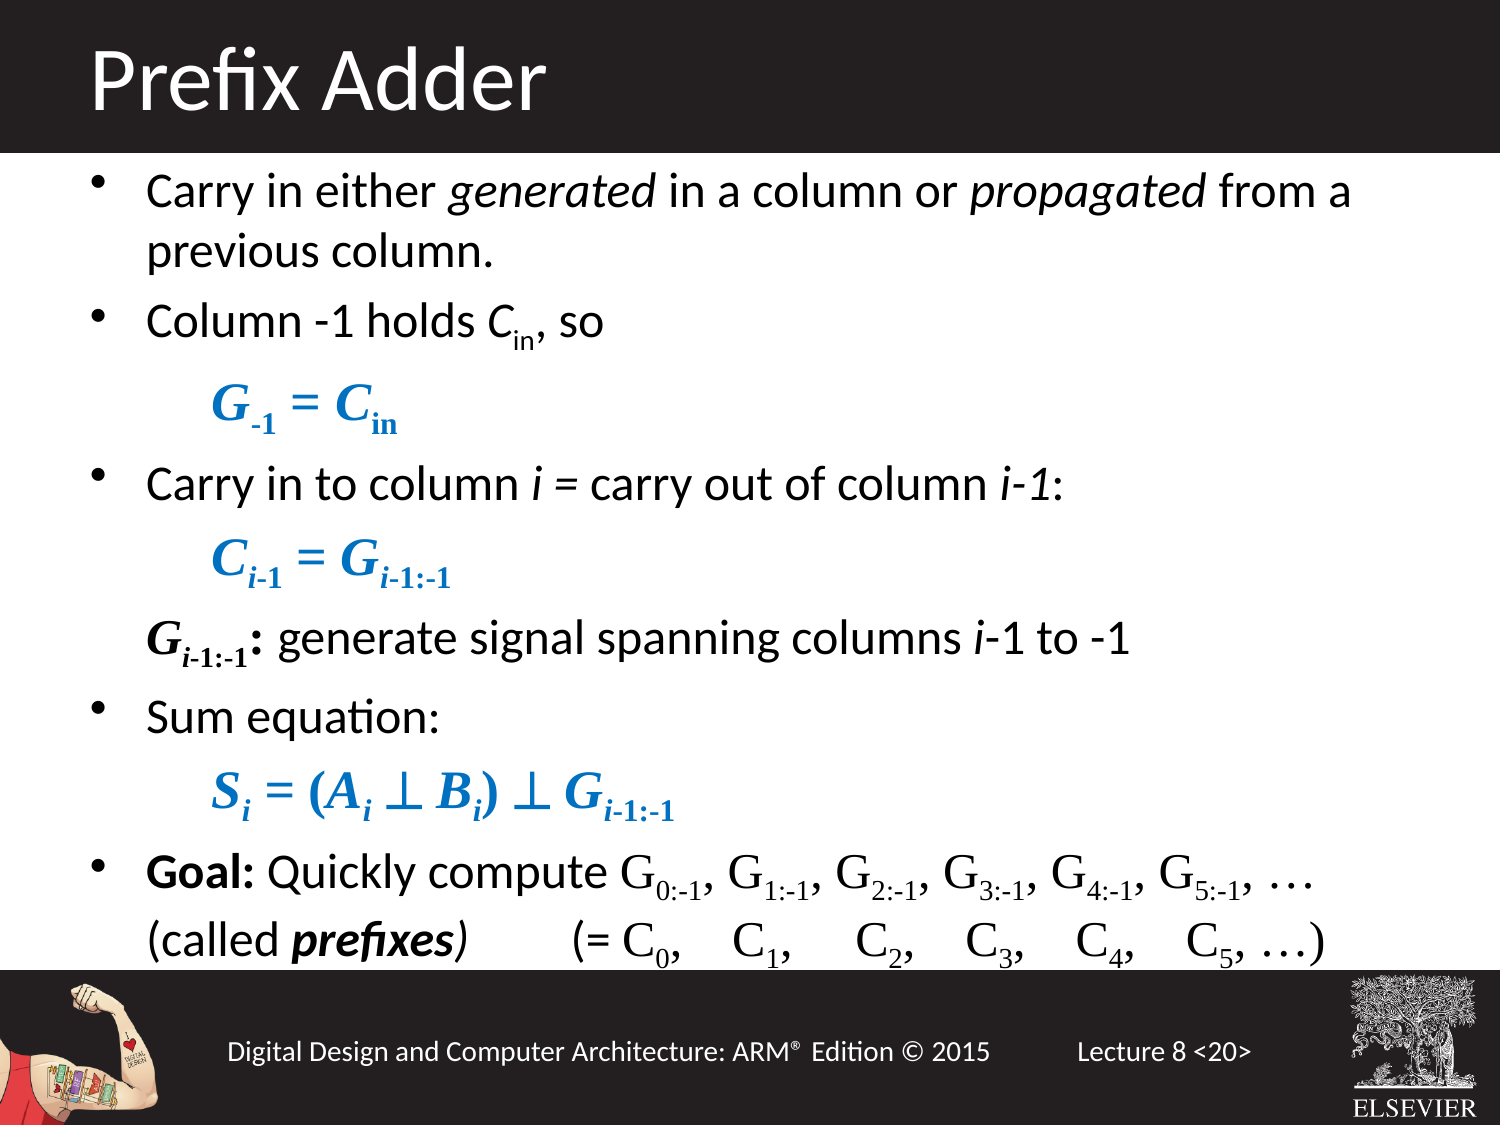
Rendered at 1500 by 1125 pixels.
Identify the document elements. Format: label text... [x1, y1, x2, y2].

picture [1350, 974, 1477, 1117]
text_box Carry in either generated in a column or propagated from a previous column. Column -1 holds Cin, so G-1 = Cin Carry in to column i = carry out of column i-1: Ci-1 = Gi-1:-1 Gi-1:-1: generate signal spanning columns i-1 to -1 Sum equation: Si = (Ai ^ Bi) ^ Gi-1:-1 Goal: Quickly compute G0:-1, G1:-1, G2:-1, G3:-1, G4:-1, G5:-1, … (called prefixes) (= C0, C1, C2, C3, C4, C5, …) [75, 149, 1375, 1000]
picture [0, 979, 163, 1125]
text_box Prefix Adder [75, 11, 1375, 136]
text_box [87, 174, 1413, 1025]
